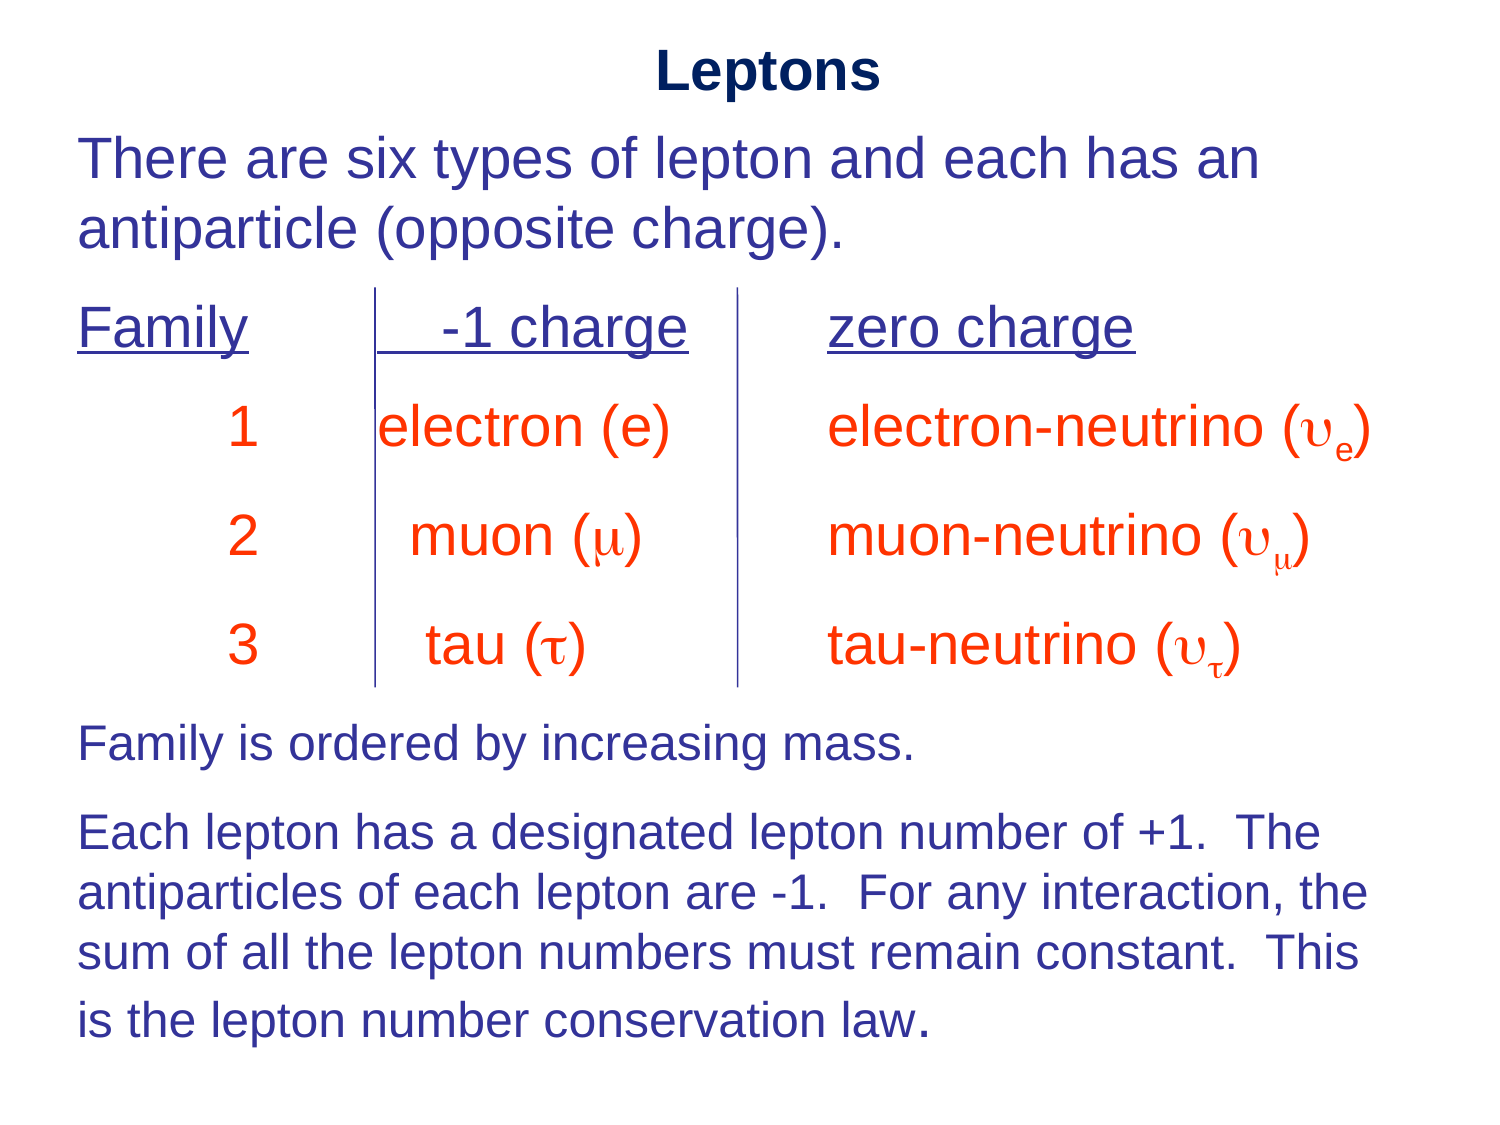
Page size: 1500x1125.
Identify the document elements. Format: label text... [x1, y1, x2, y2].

text_box There are six types of lepton and each has an antiparticle (opposite charge). Family -1 charge zero charge 1 electron (e) electron-neutrino (ue) 2 muon (m) muon-neutrino (um) 3 tau (t) tau-neutrino (ut) Family is ordered by increasing mass. Each lepton has a designated lepton number of +1. The antiparticles of each lepton are -1. For any interaction, the sum of all the lepton numbers must remain constant. This is the lepton number conservation law. [62, 112, 1413, 1057]
text_box Leptons [37, 24, 1500, 110]
